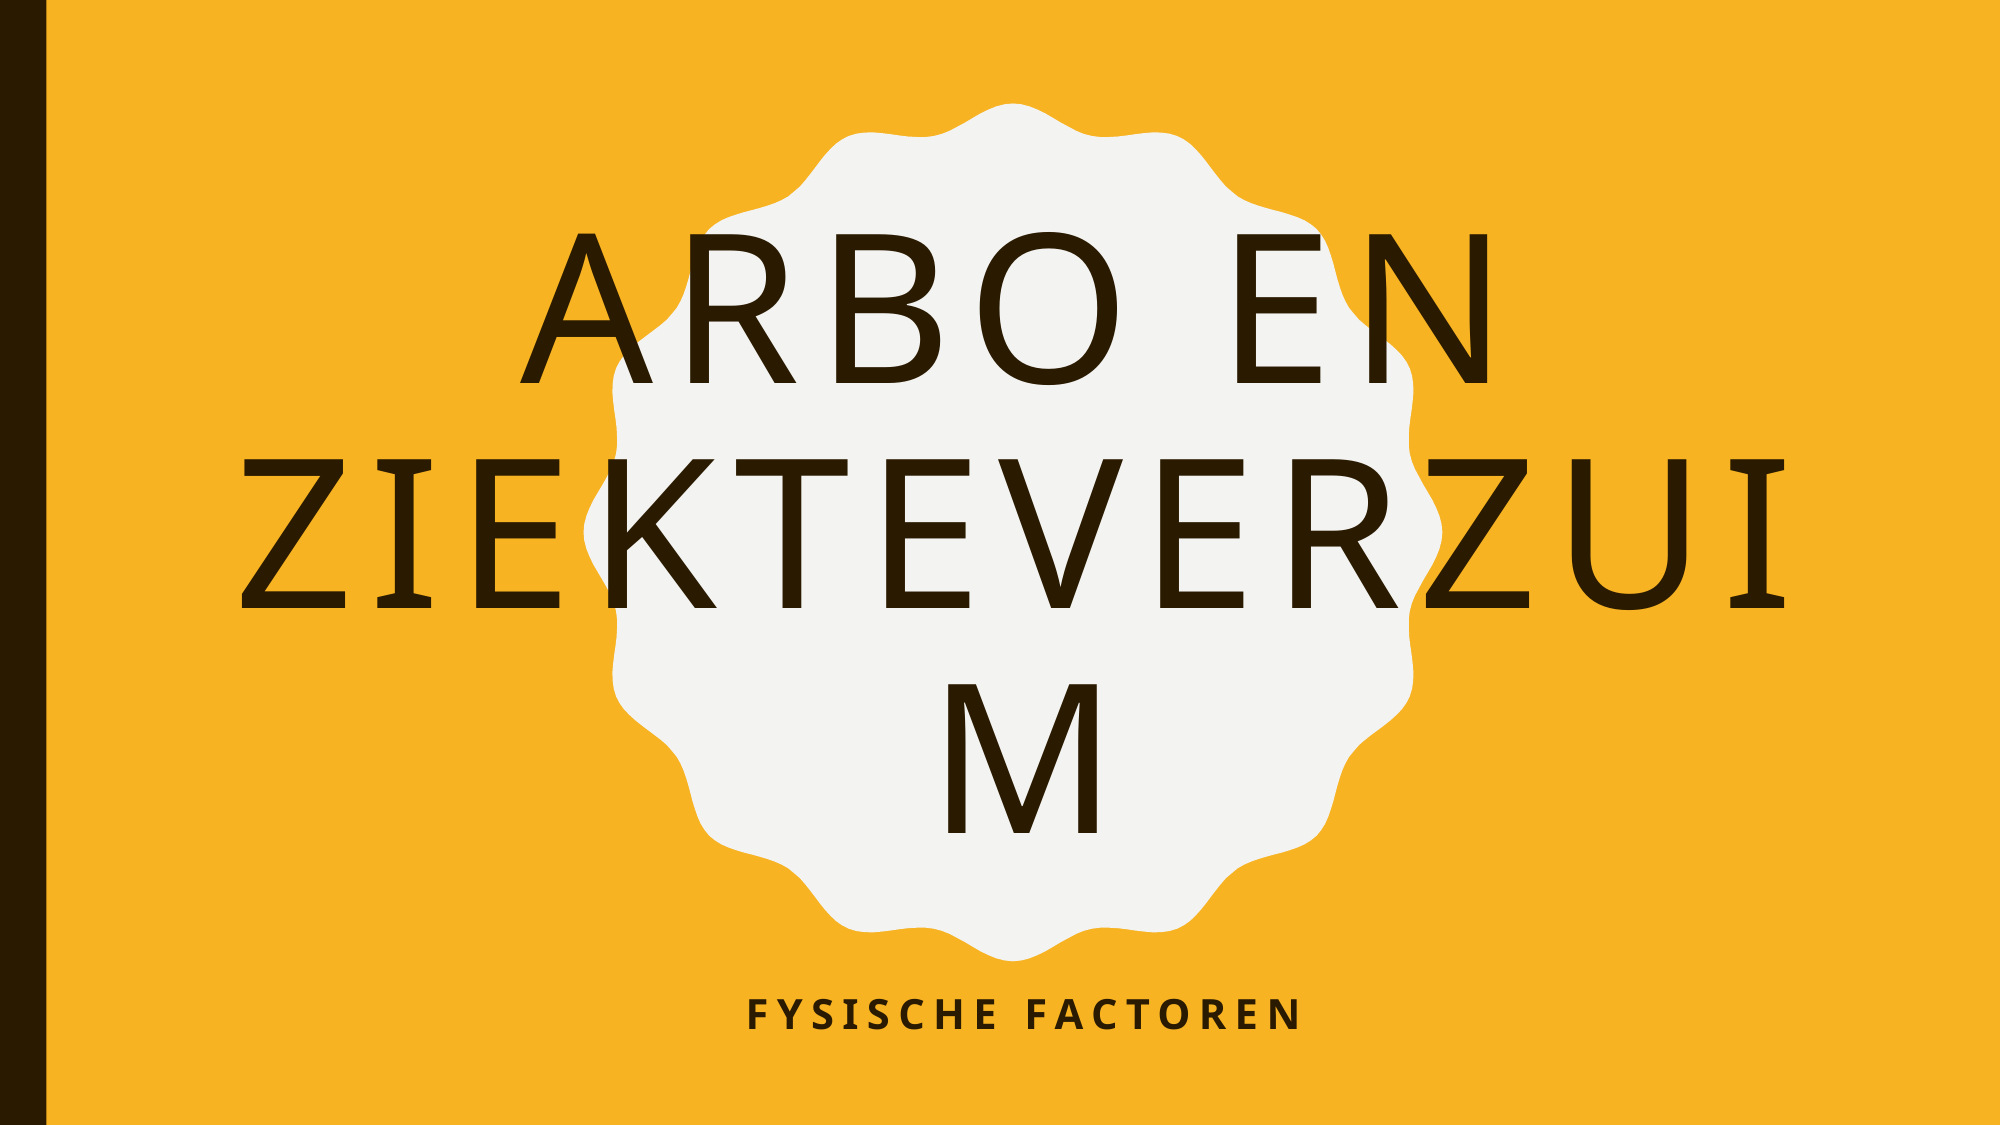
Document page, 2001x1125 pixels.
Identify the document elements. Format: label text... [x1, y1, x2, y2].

subtitle Fysische factoren [363, 980, 1684, 1103]
title Arbo en ziekteverzuim [176, 180, 1870, 902]
